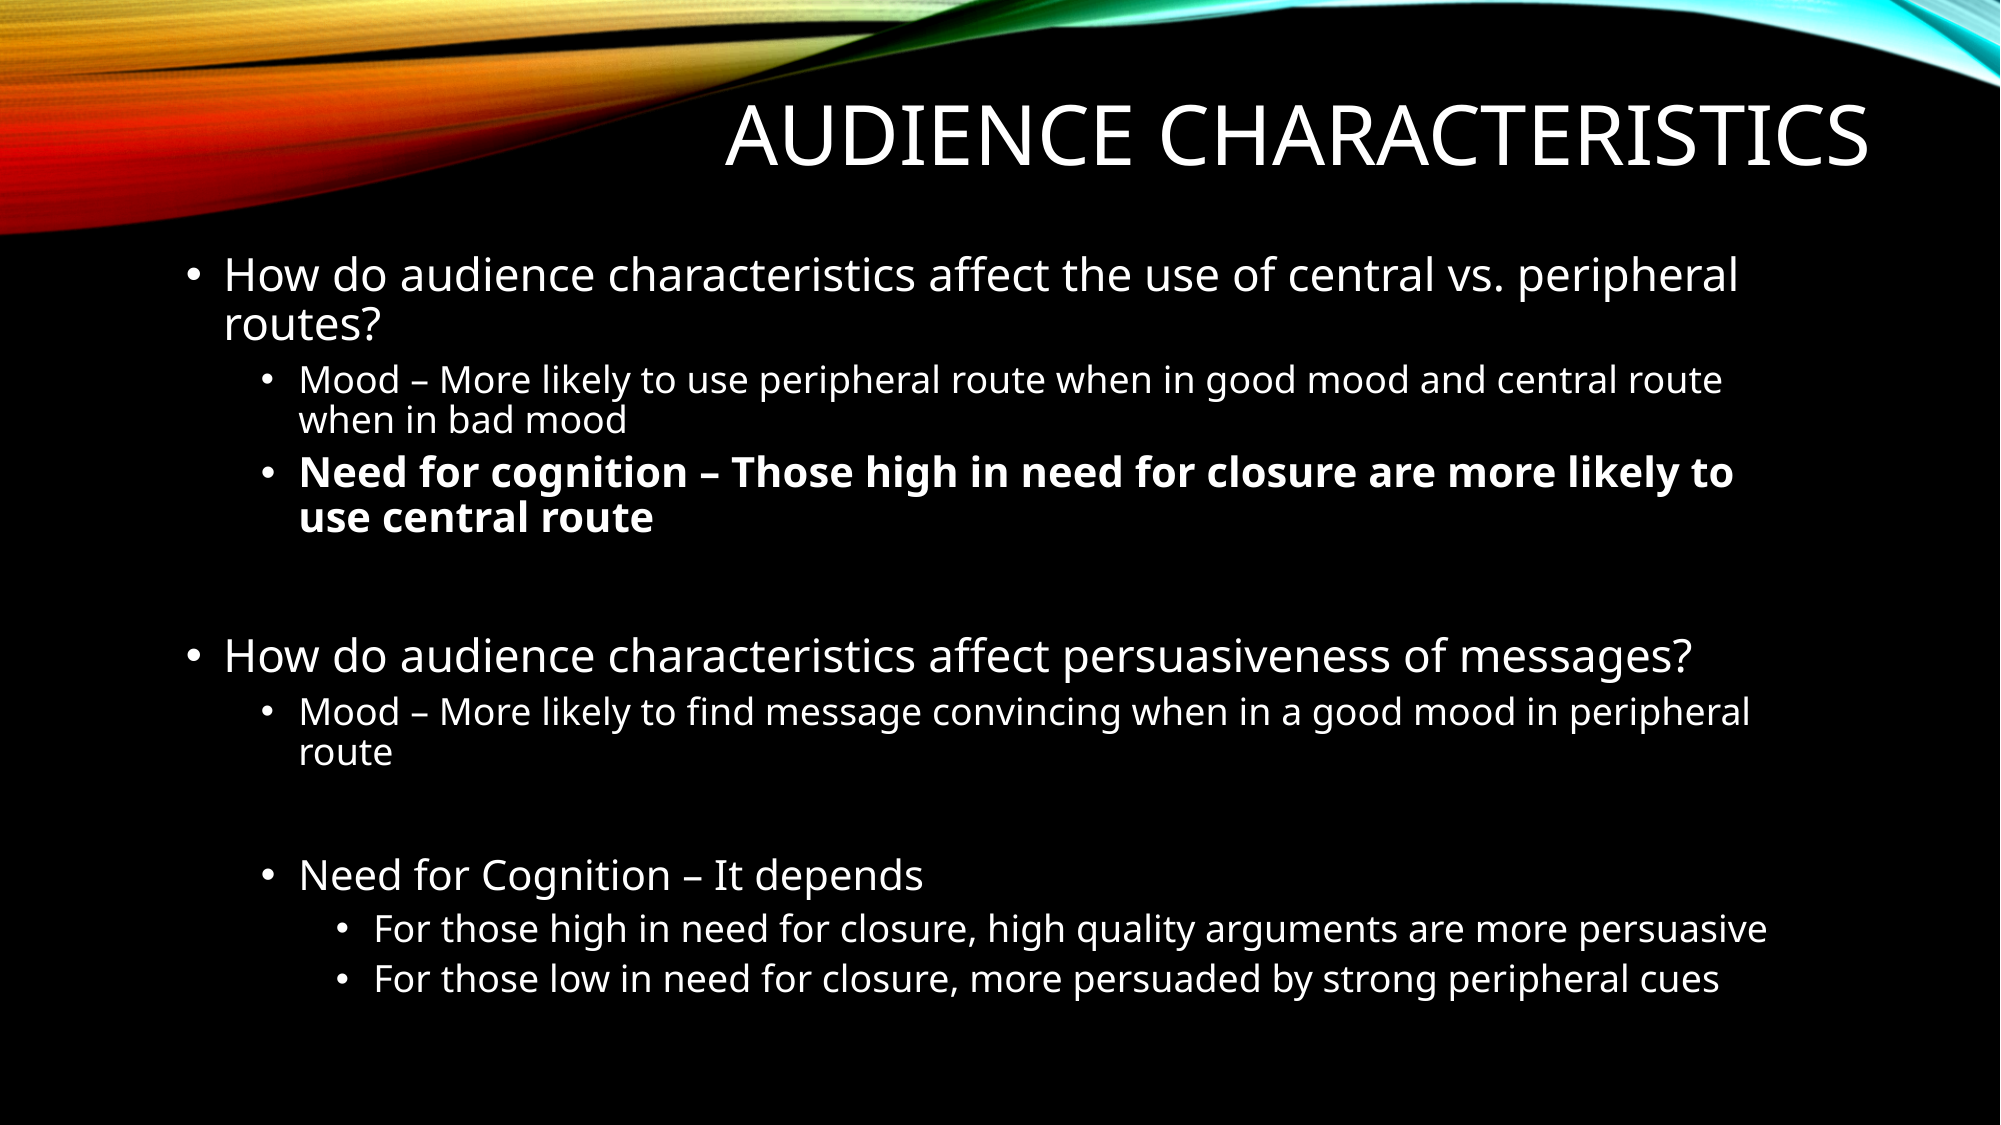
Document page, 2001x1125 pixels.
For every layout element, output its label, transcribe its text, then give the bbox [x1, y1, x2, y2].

title Audience Characteristics [425, 33, 1888, 244]
list How do audience characteristics affect the use of central vs. peripheral routes? Mood – More likely to use peripheral route when in good mood and central route when in bad mood Need for cognition – Those high in need for closure are more likely to use central route How do audience characteristics affect persuasiveness of messages? Mood – More likely to find message convincing when in a good mood in peripheral route Need for Cognition – It depends For those high in need for closure, high quality arguments are more persuasive For those low in need for closure, more persuaded by strong peripheral cues [170, 243, 1821, 1075]
picture [0, 0, 2000, 237]
